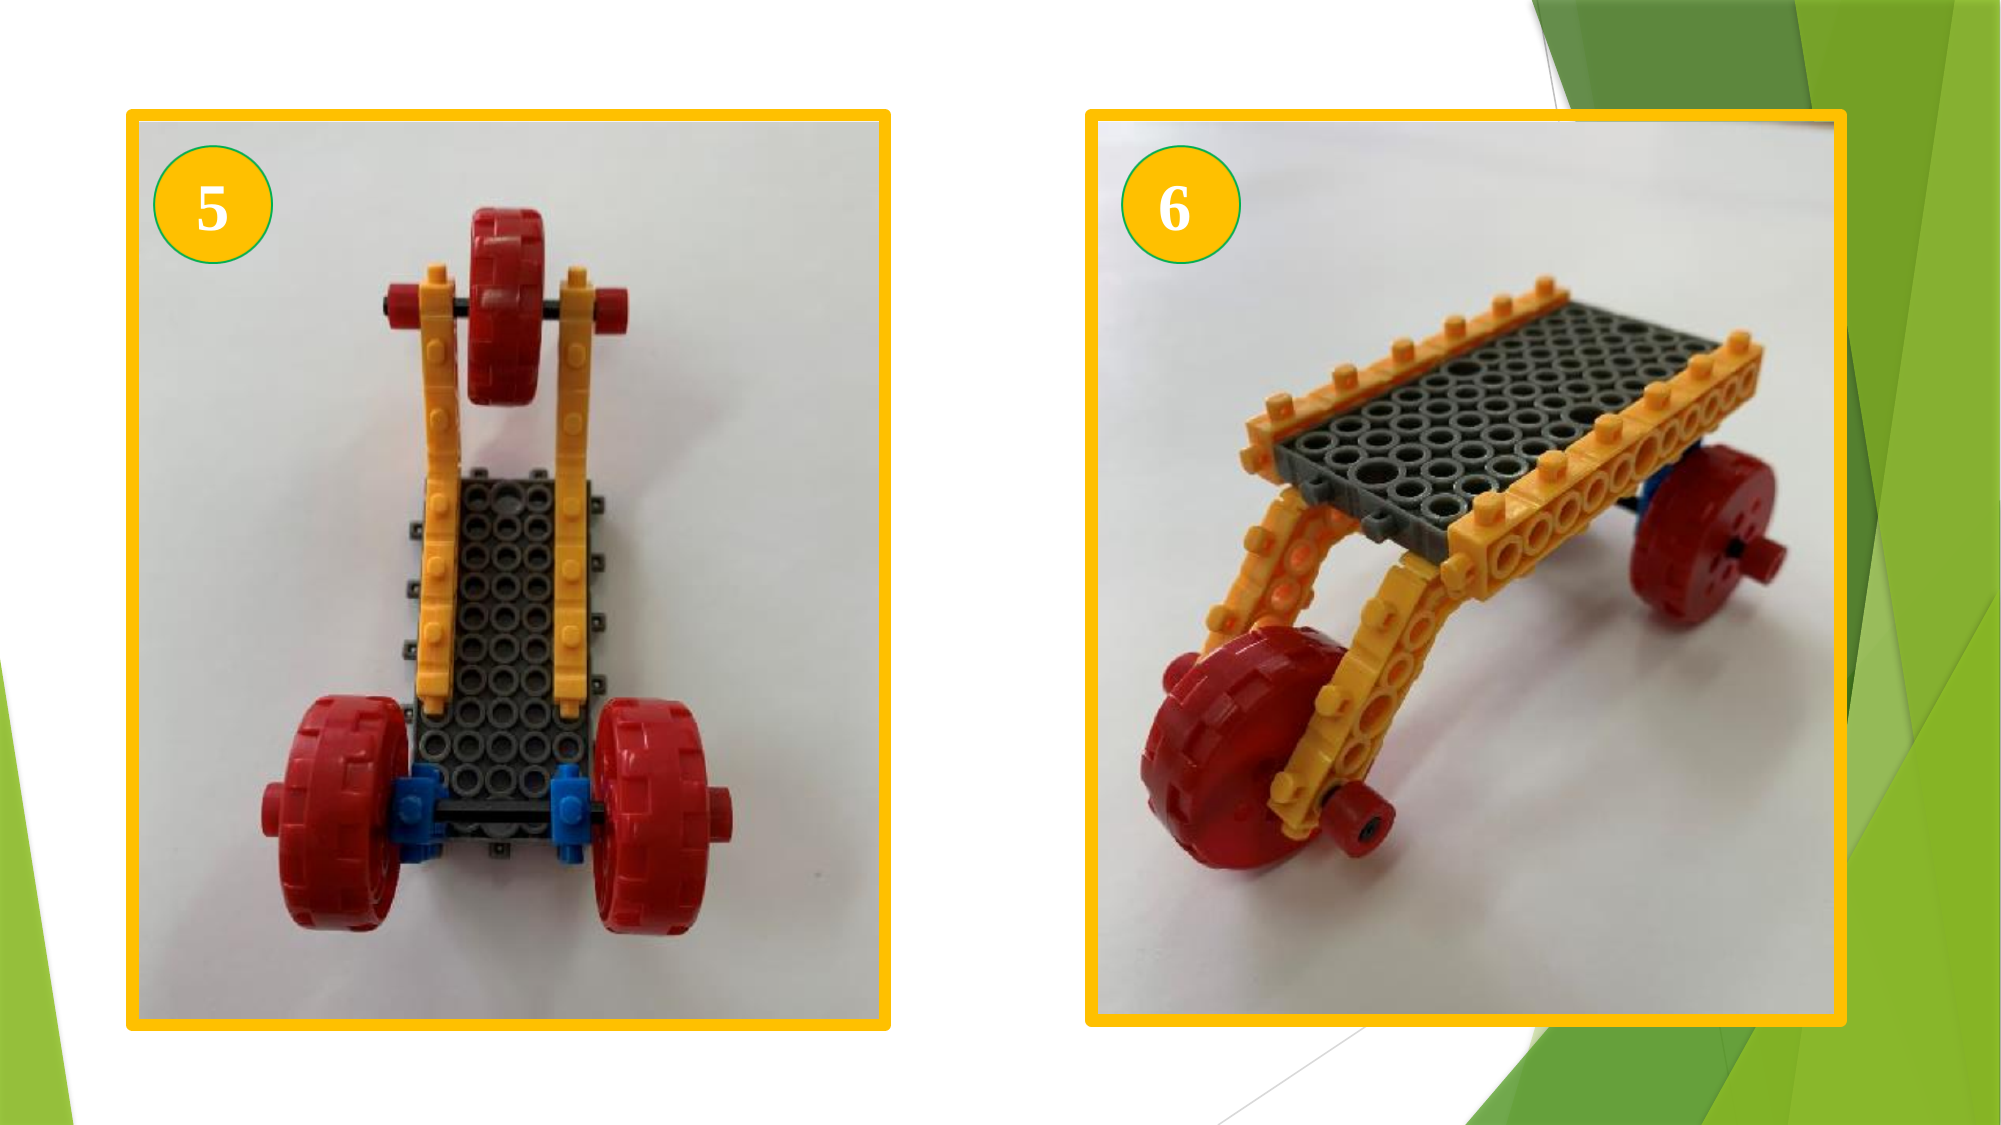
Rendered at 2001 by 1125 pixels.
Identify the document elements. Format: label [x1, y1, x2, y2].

picture [59, 122, 958, 1019]
picture [1018, 122, 1913, 1014]
